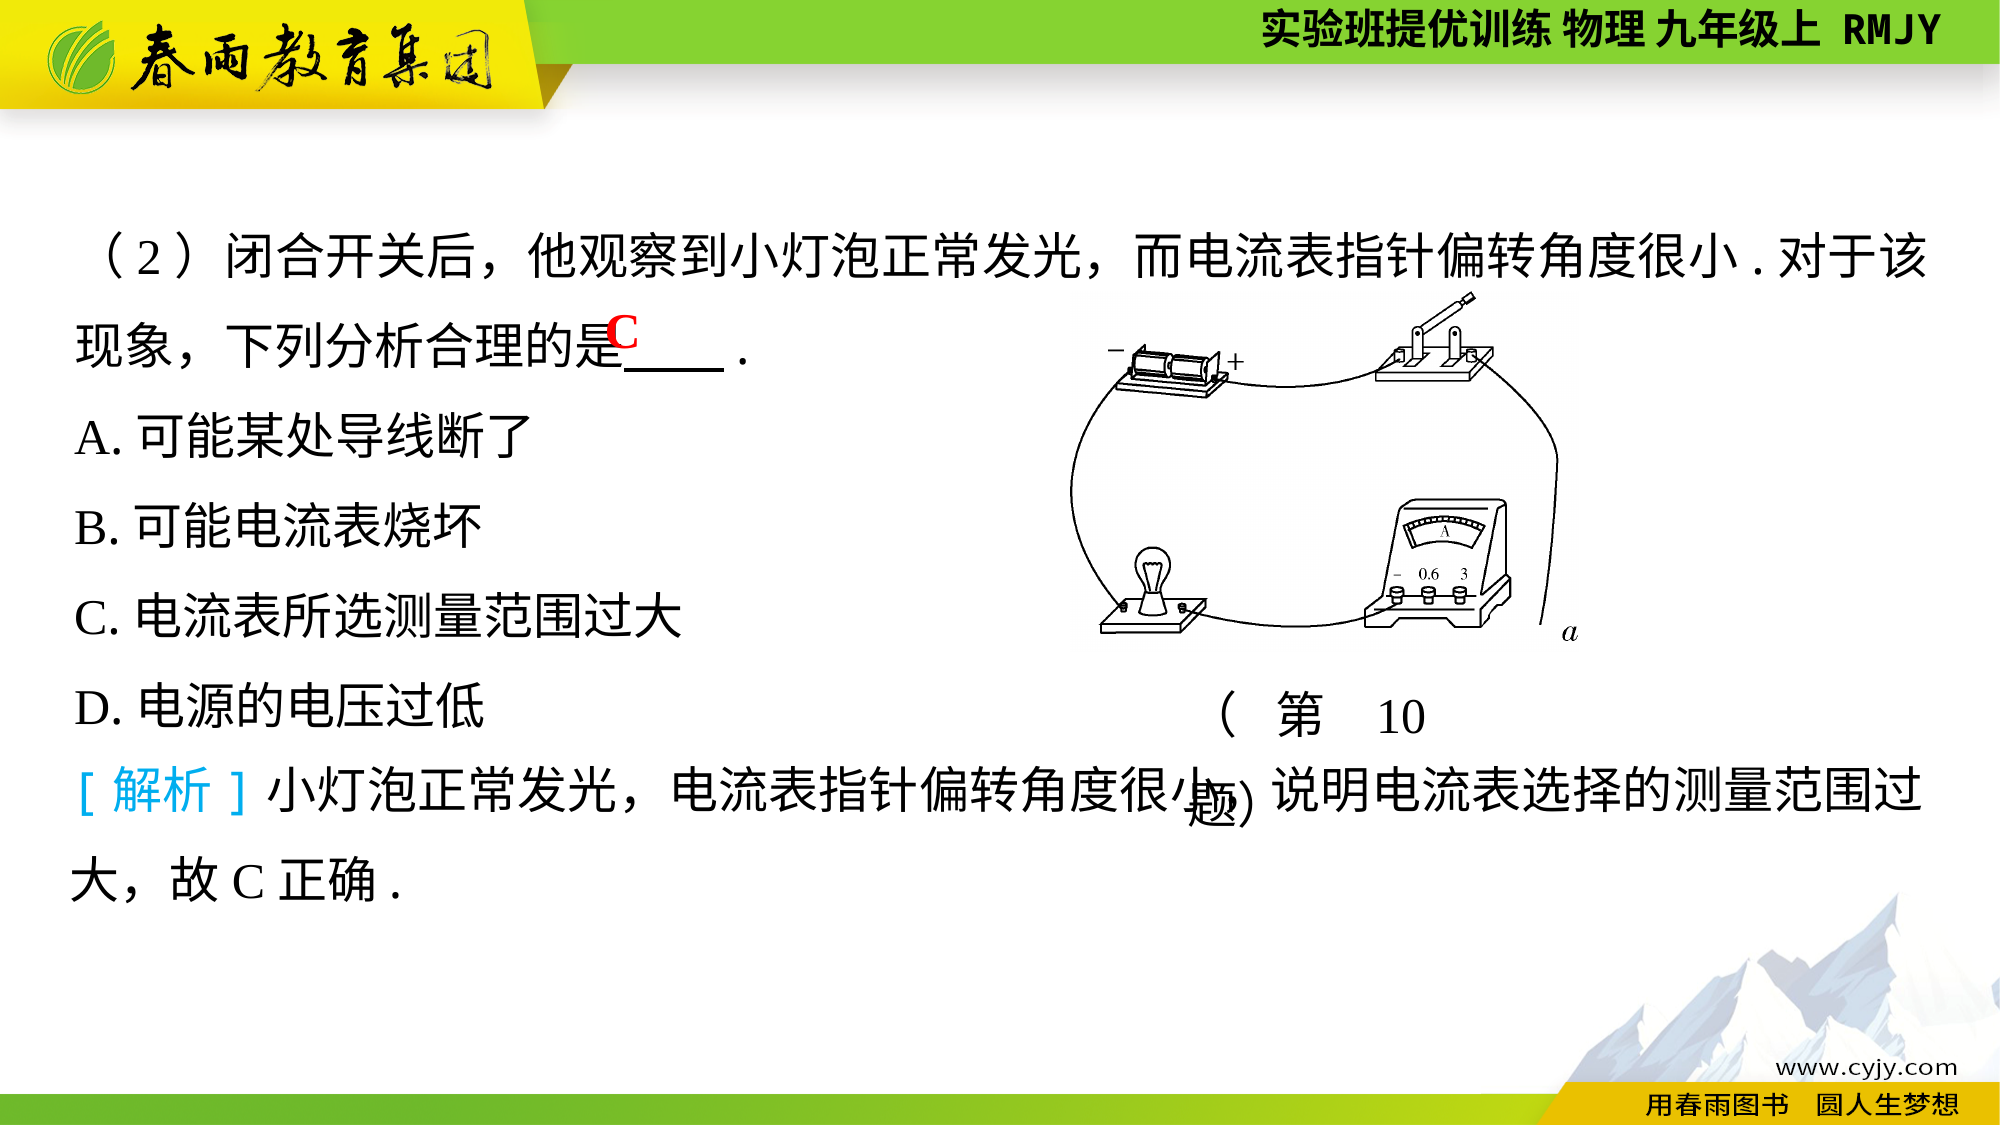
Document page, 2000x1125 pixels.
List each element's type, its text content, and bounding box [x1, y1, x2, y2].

text_box [解析]小灯泡正常发光，电流表指针偏转角度很小，说明电流表选择的测量范围过大，故C正确. [54, 721, 1939, 916]
text_box （第10题） [1173, 660, 1453, 751]
picture [0, 0, 2000, 1125]
list （2）闭合开关后，他观察到小灯泡正常发光，而电流表指针偏转角度很小.对于该现象，下列分析合理的是 . A.可能某处导线断了 B.可能电流表烧坏 C.电流表所选测量范围过大 D.电源的电压过低 [59, 186, 1944, 748]
text_box C [589, 291, 656, 367]
